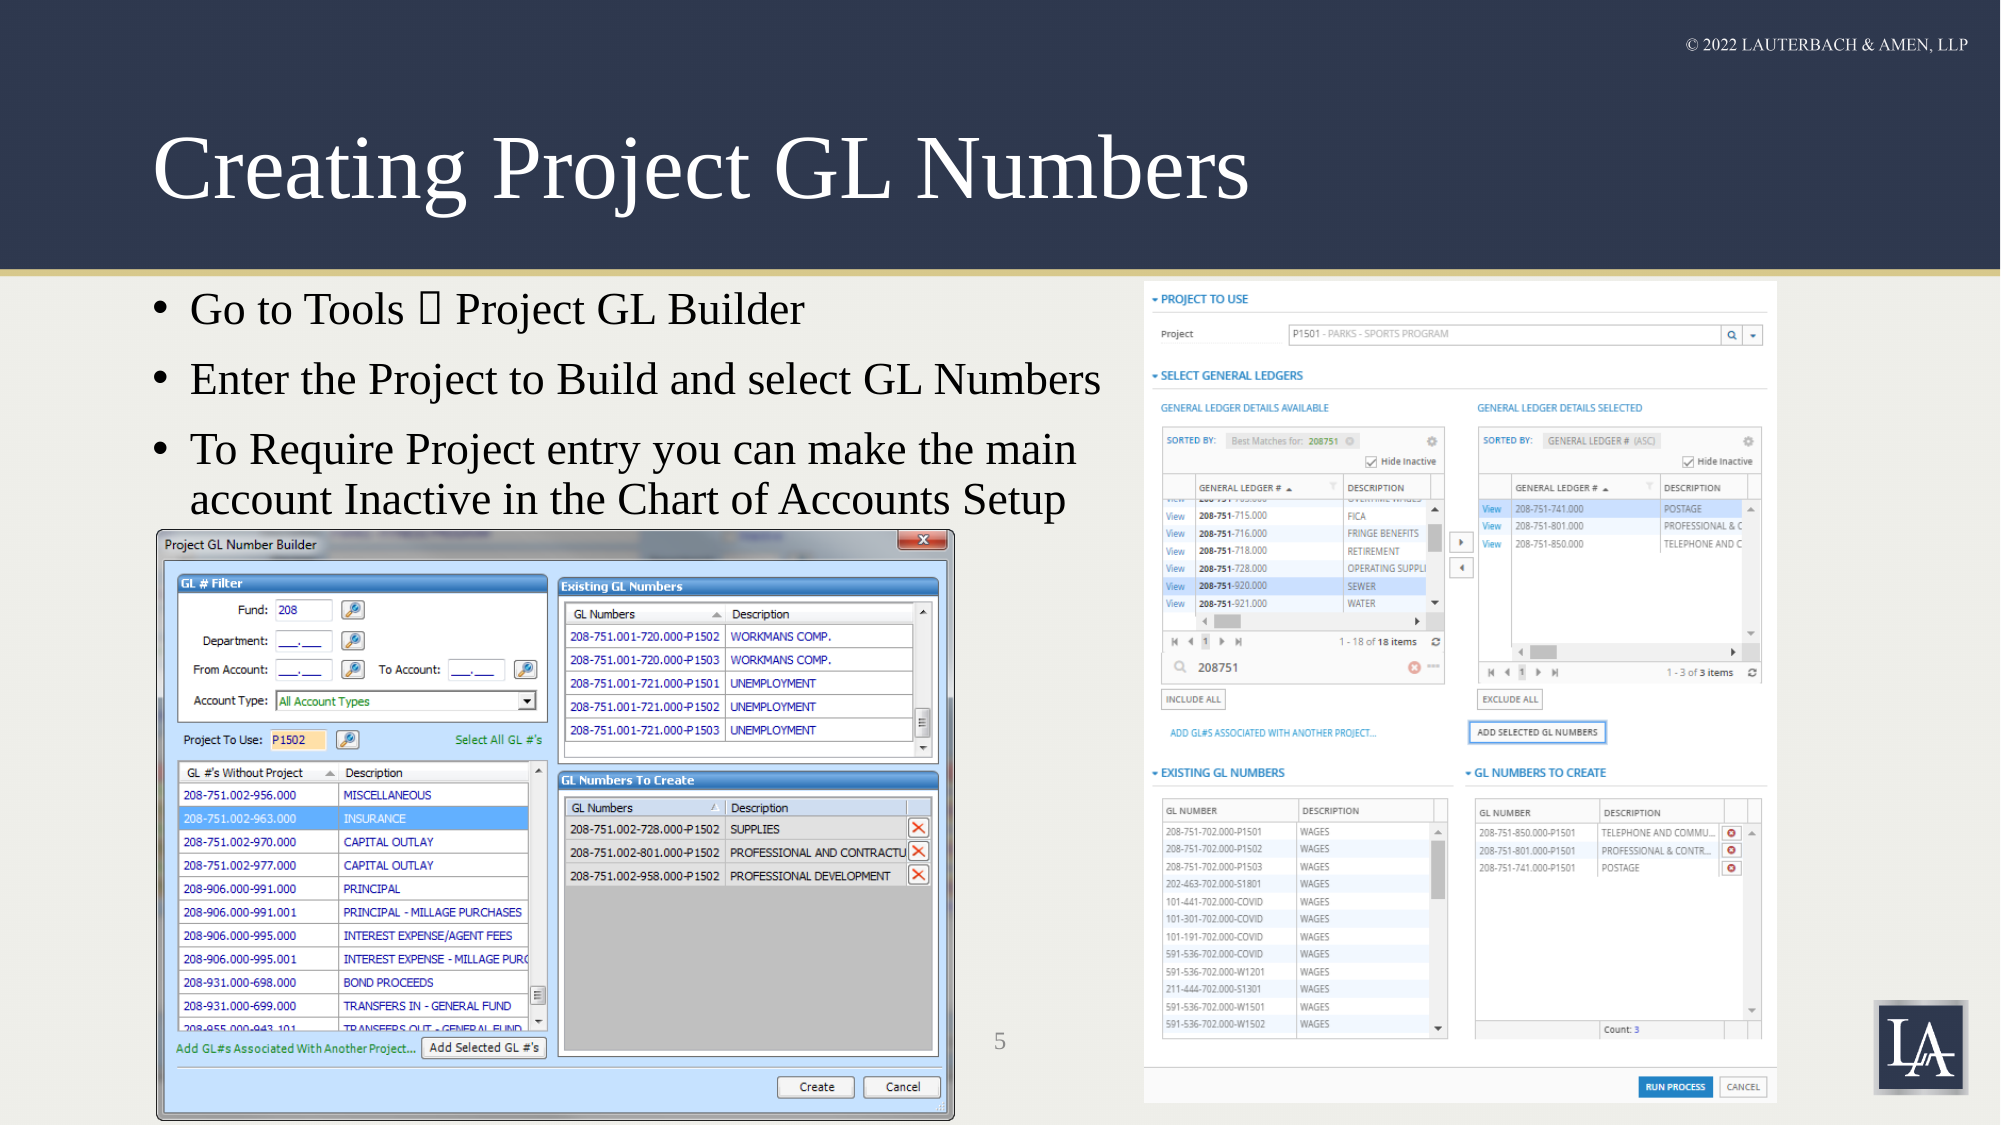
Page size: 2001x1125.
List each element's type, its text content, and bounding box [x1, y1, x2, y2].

picture [0, 0, 2001, 1125]
list Go to Tools  Project GL Builder Enter the Project to Build and select GL Numbers To Require Project entry you can make the main account Inactive in the Chart of Accounts Setup [137, 277, 1135, 563]
title Creating Project GL Numbers [137, 59, 1863, 278]
slide_number 5 [955, 1013, 1046, 1066]
